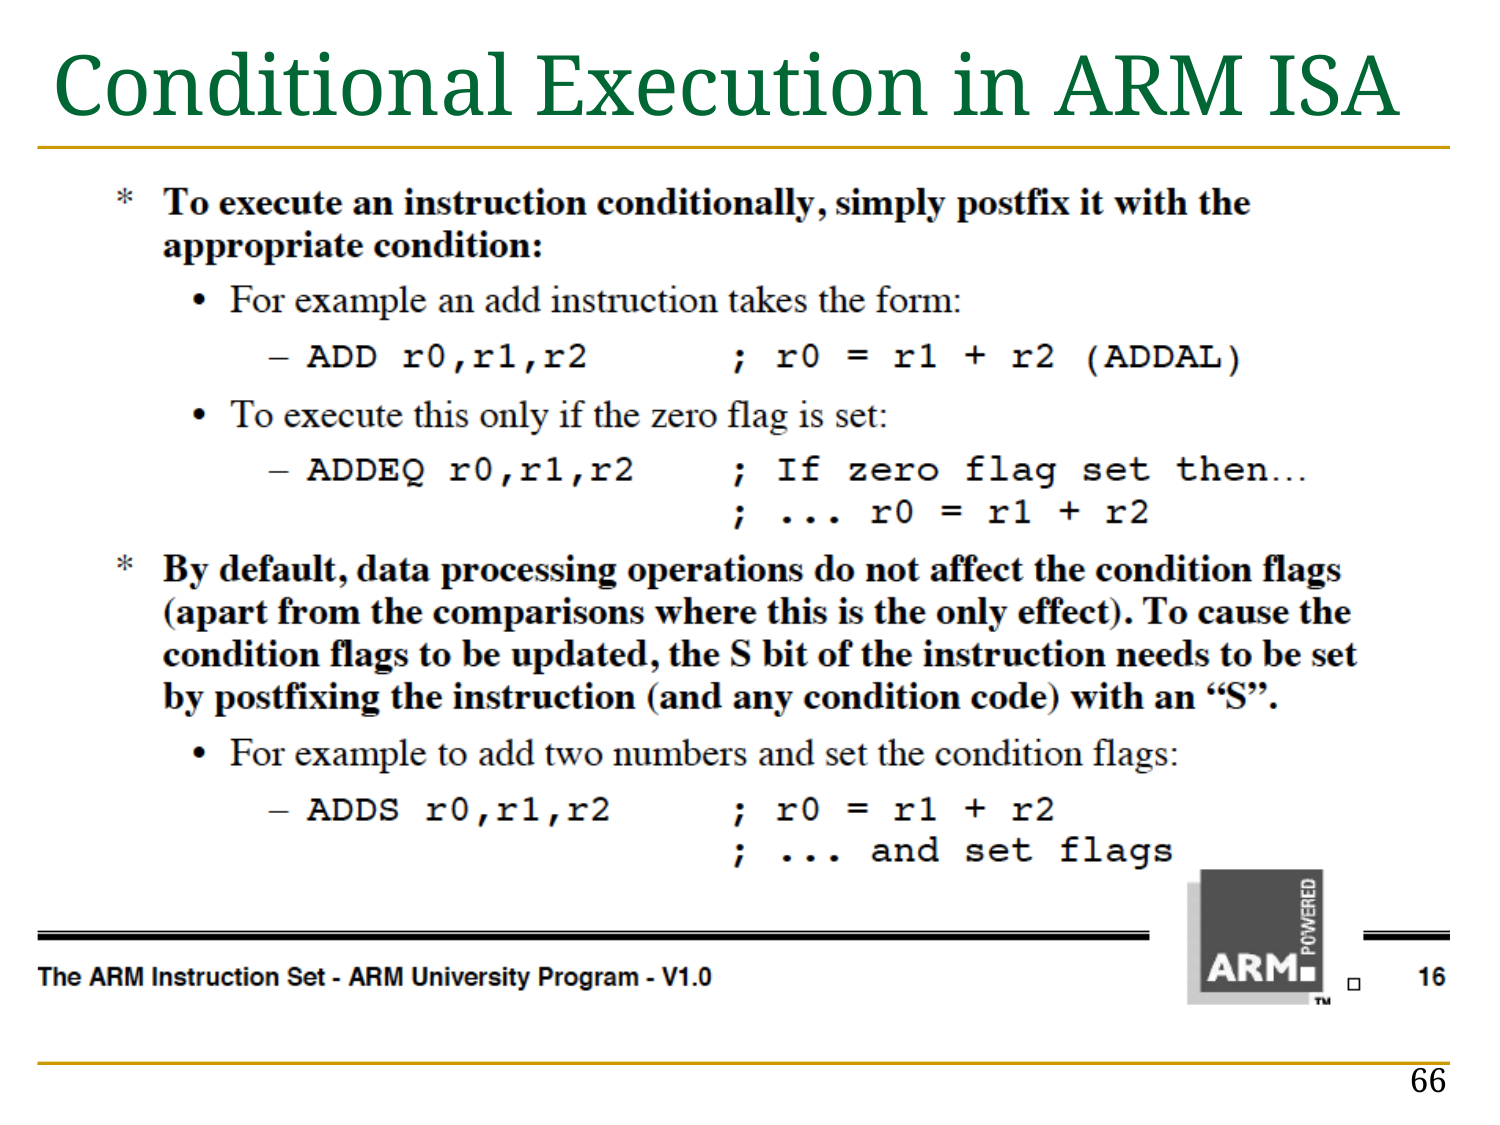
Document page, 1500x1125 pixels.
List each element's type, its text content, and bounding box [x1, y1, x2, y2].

slide_number 66 [1111, 1036, 1462, 1112]
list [37, 163, 1451, 1016]
title Conditional Execution in ARM ISA [37, 24, 1450, 162]
